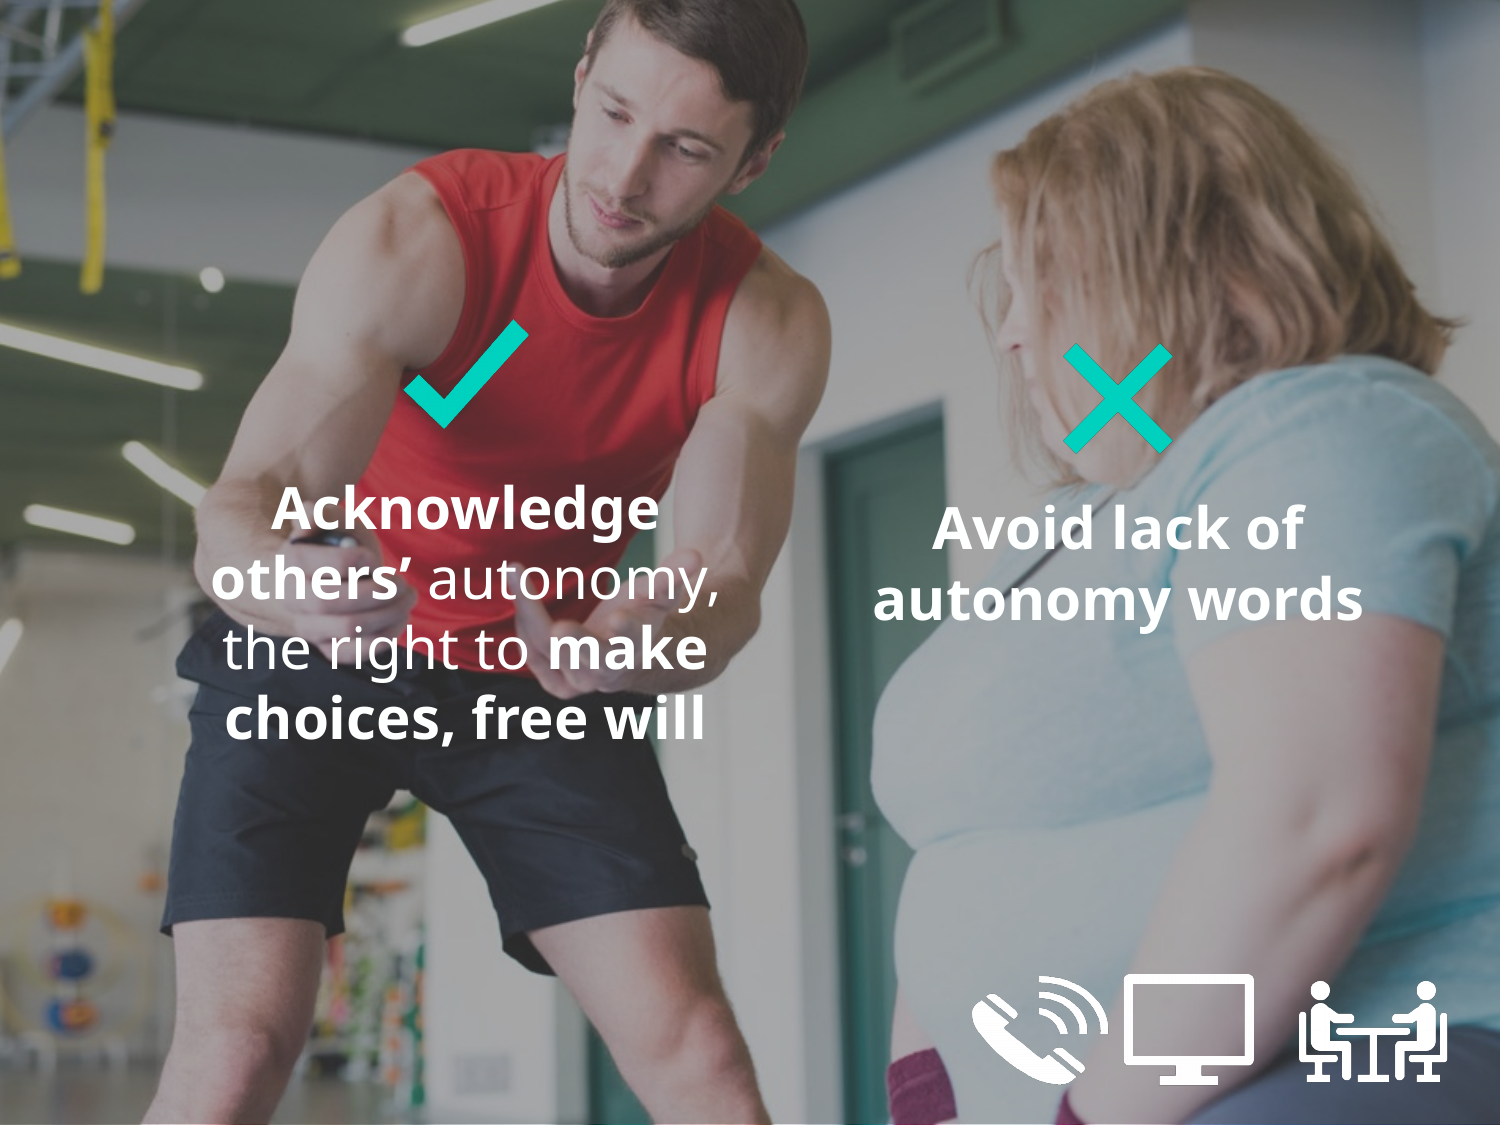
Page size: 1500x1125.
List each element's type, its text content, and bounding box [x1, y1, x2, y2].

text_box Avoid lack of autonomy words [821, 484, 1416, 639]
text_box Acknowledge others’ autonomy, the right to make choices, free will [163, 463, 769, 759]
picture [403, 319, 529, 429]
picture [1279, 937, 1467, 1125]
picture [940, 951, 1267, 1110]
picture [1063, 343, 1173, 454]
